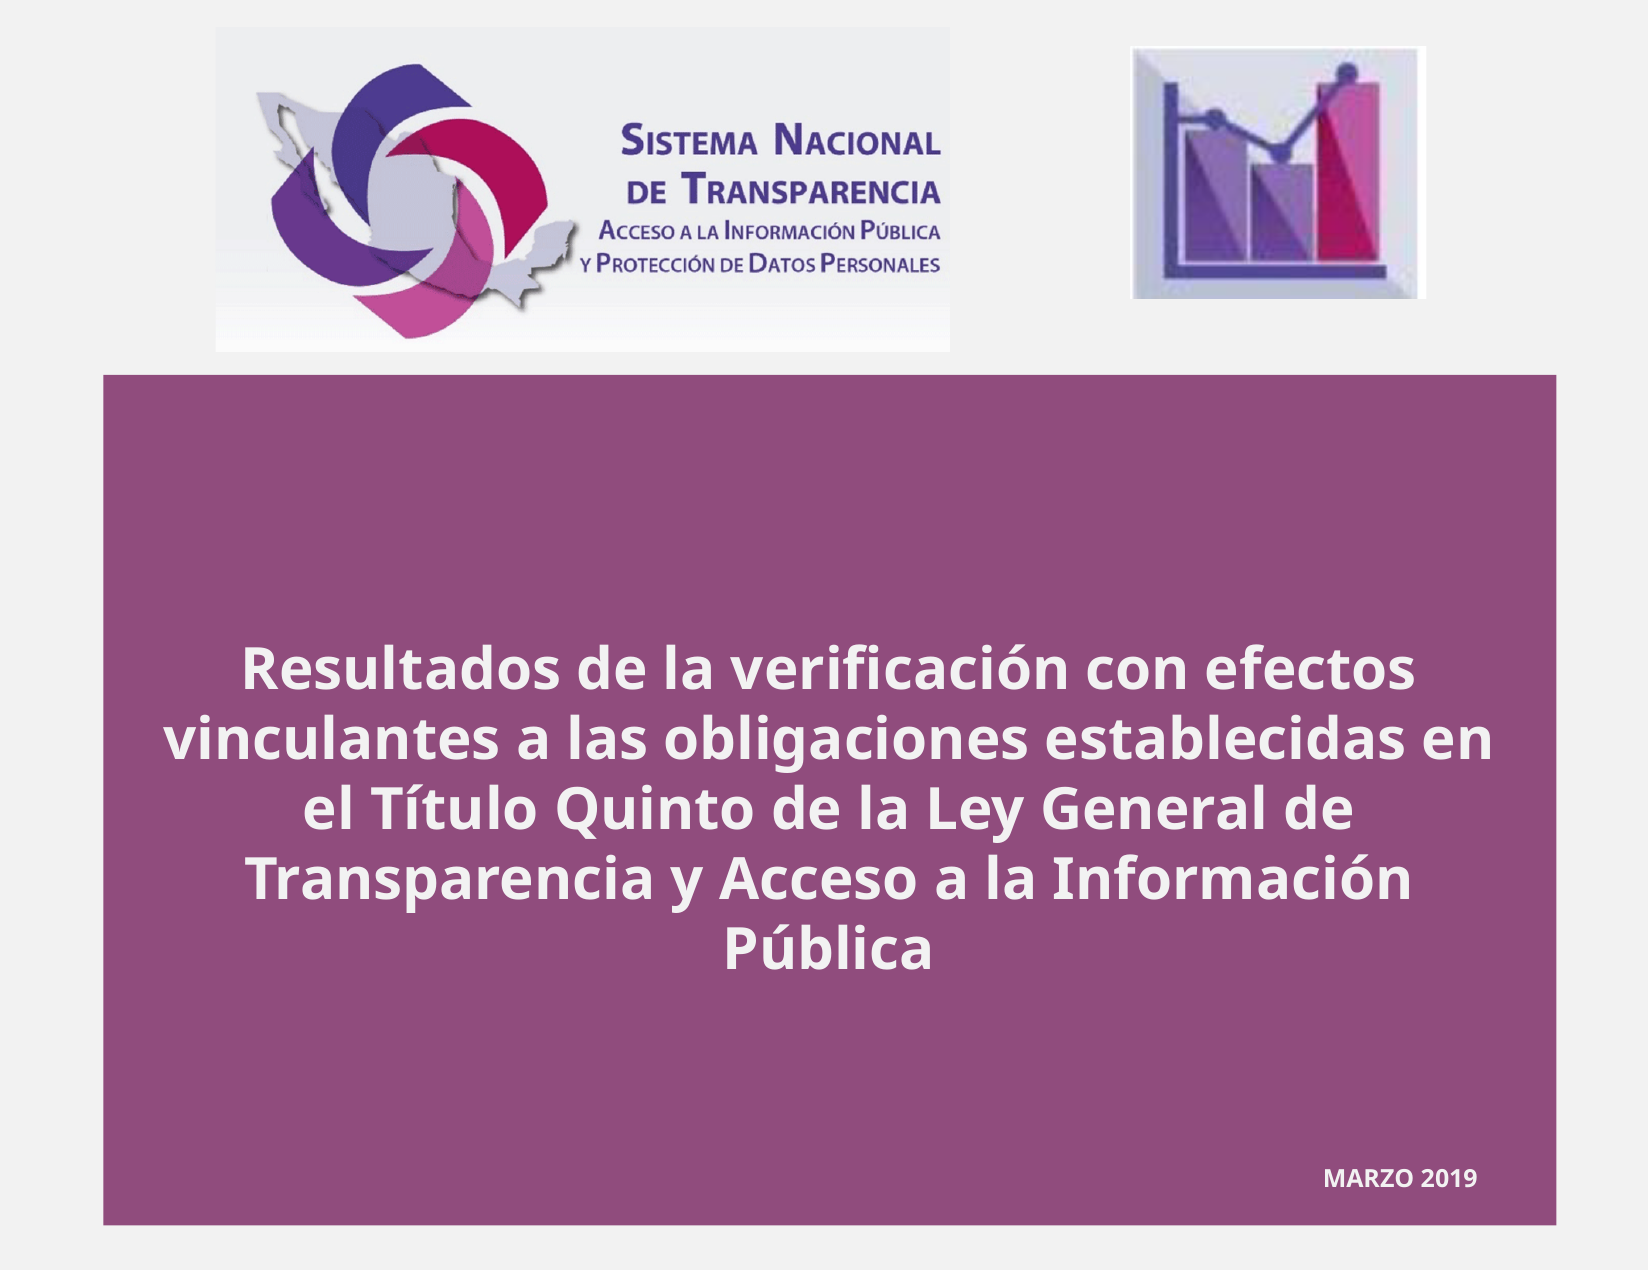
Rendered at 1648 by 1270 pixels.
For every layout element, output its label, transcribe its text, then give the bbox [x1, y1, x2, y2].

picture [215, 27, 1427, 352]
text_box [101, 373, 1558, 1227]
title Resultados de la verificación con efectos vinculantes a las obligaciones establecidas en el Título Quinto de la Ley General de Transparencia y Acceso a la Información Pública [138, 421, 1519, 1191]
text_box MARZO 2019 [1308, 1154, 1493, 1200]
